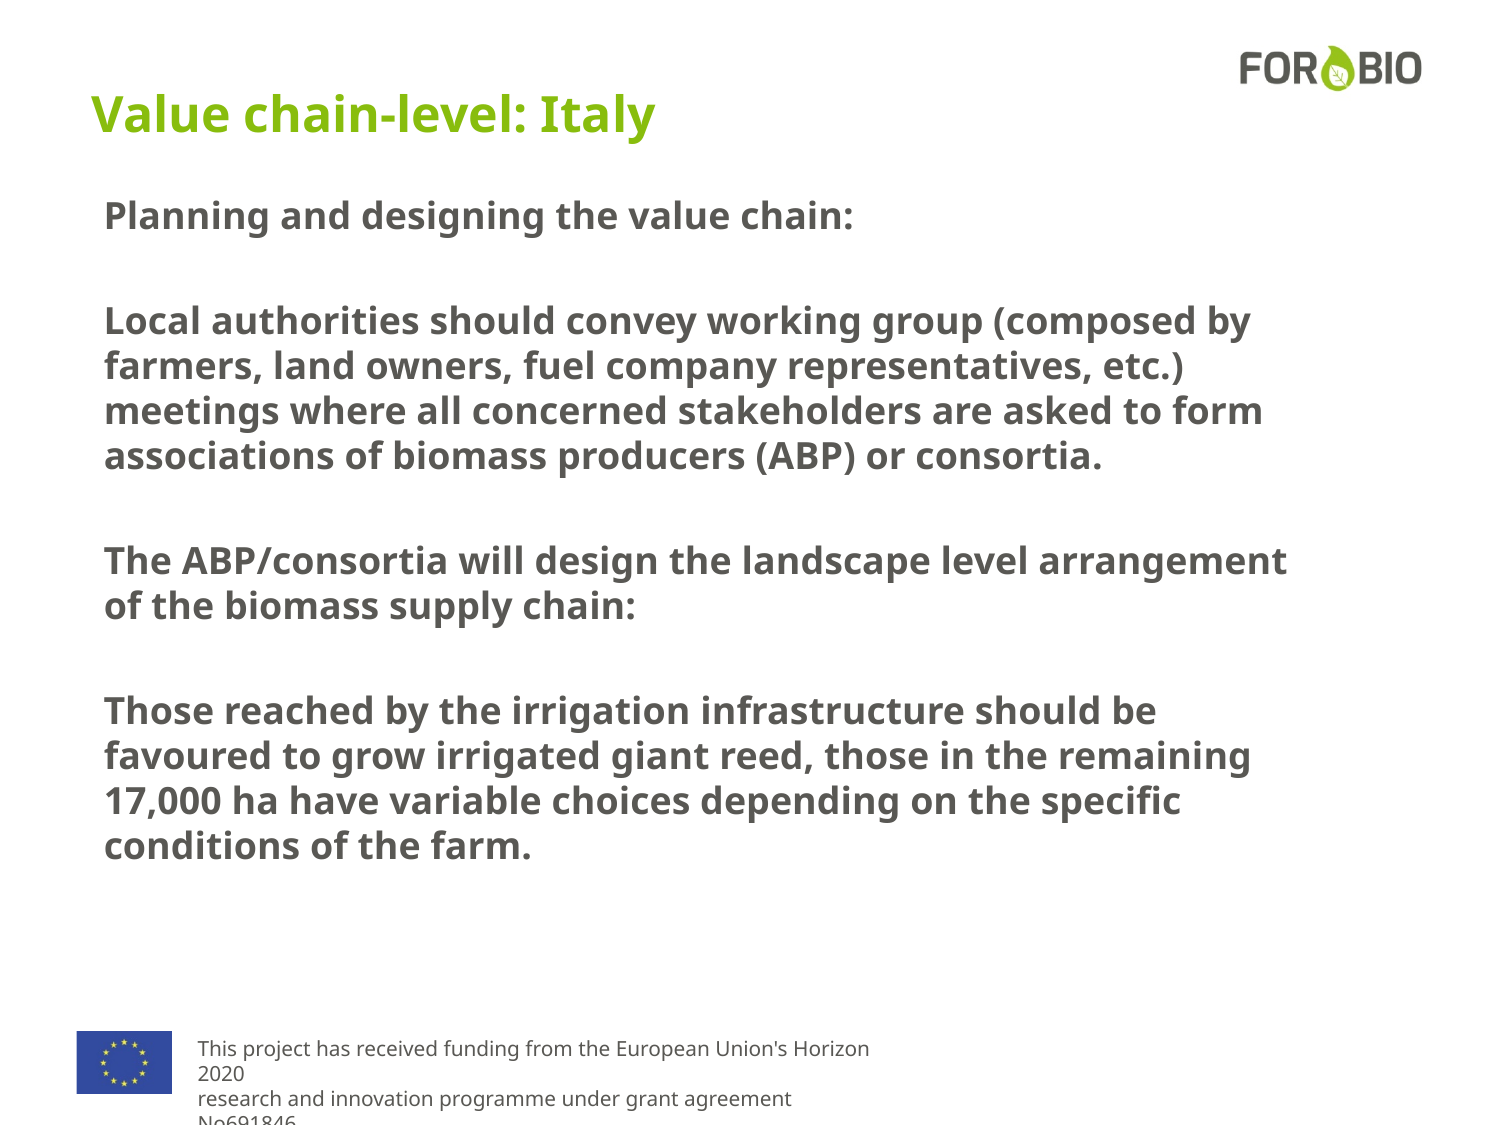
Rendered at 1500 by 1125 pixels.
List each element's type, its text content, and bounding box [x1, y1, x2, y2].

title Value chain-level: Italy [76, 0, 1235, 225]
list Planning and designing the value chain: Local authorities should convey working group (composed by farmers, land owners, fuel company representatives, etc.) meetings where all concerned stakeholders are asked to form associations of biomass producers (ABP) or consortia. The ABP/consortia will design the landscape level arrangement of the biomass supply chain: Those reached by the irrigation infrastructure should be favoured to grow irrigated giant reed, those in the remaining 17,000 ha have variable choices depending on the specific conditions of the farm. [88, 184, 1329, 905]
picture [1235, 23, 1473, 114]
picture [76, 1031, 172, 1094]
